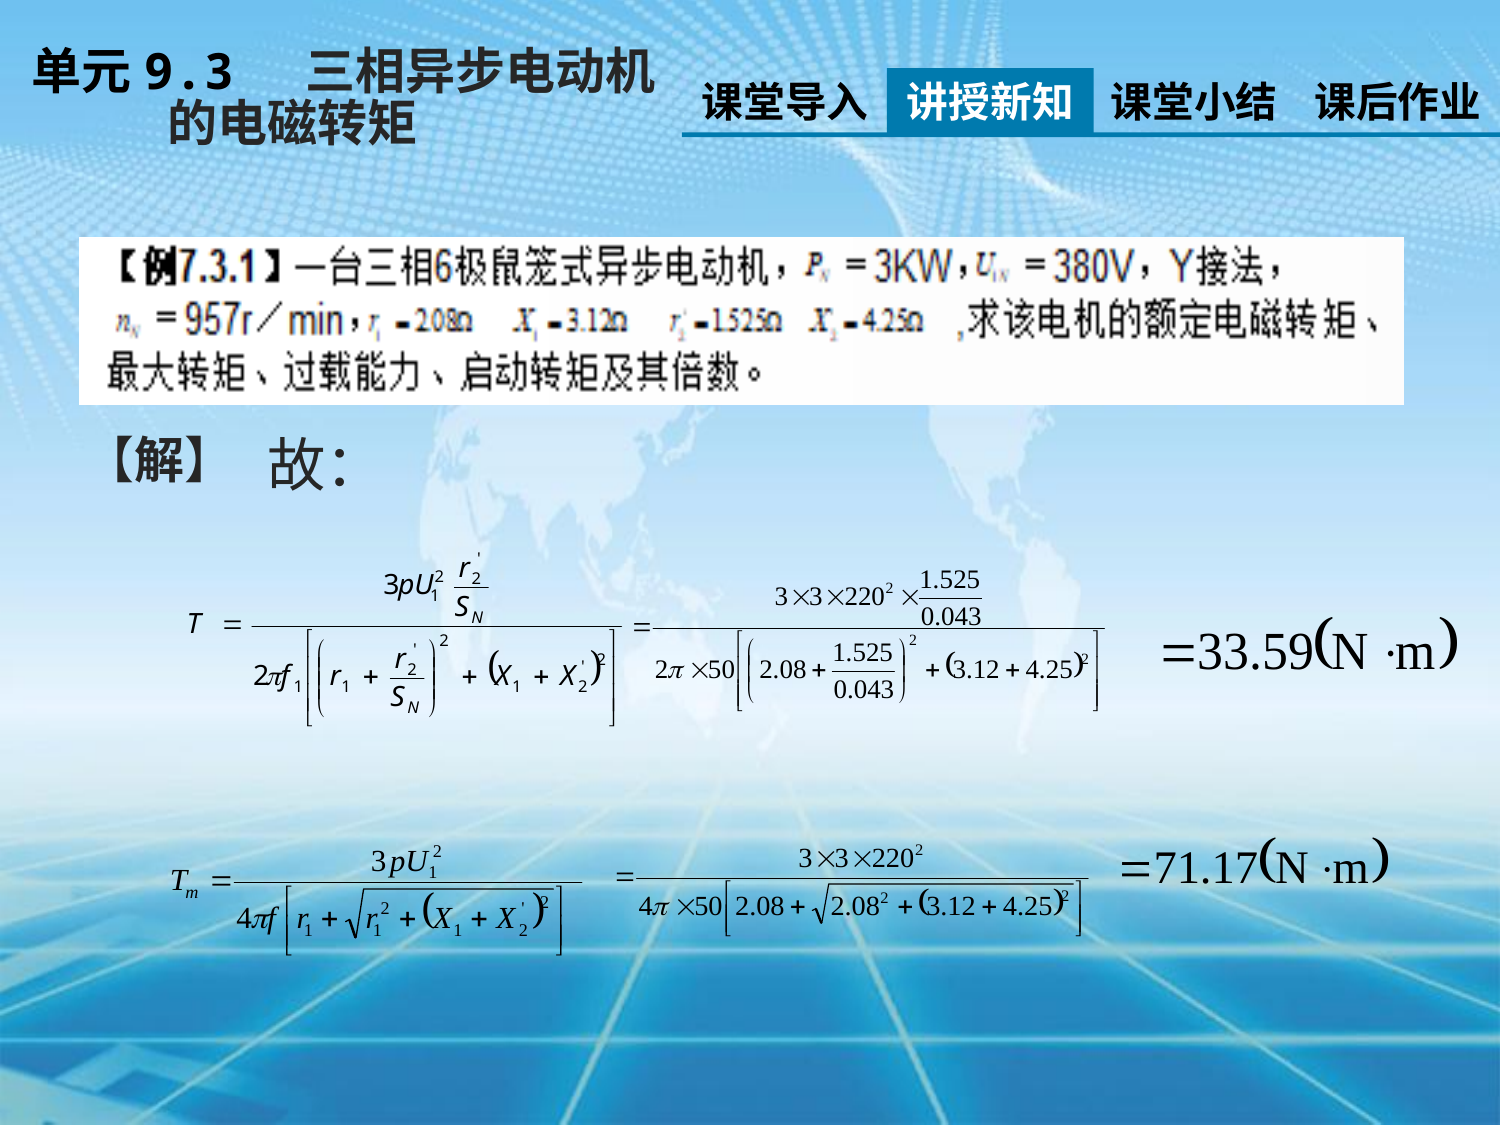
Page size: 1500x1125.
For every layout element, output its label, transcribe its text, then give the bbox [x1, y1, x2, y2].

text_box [627, 562, 1111, 718]
text_box 故： [252, 421, 408, 506]
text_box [186, 545, 628, 734]
text_box 【解】 [69, 421, 250, 496]
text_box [167, 836, 588, 967]
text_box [1110, 836, 1391, 903]
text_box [1151, 615, 1462, 692]
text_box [16, 39, 1500, 160]
picture [0, 0, 1500, 1125]
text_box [609, 836, 1094, 943]
